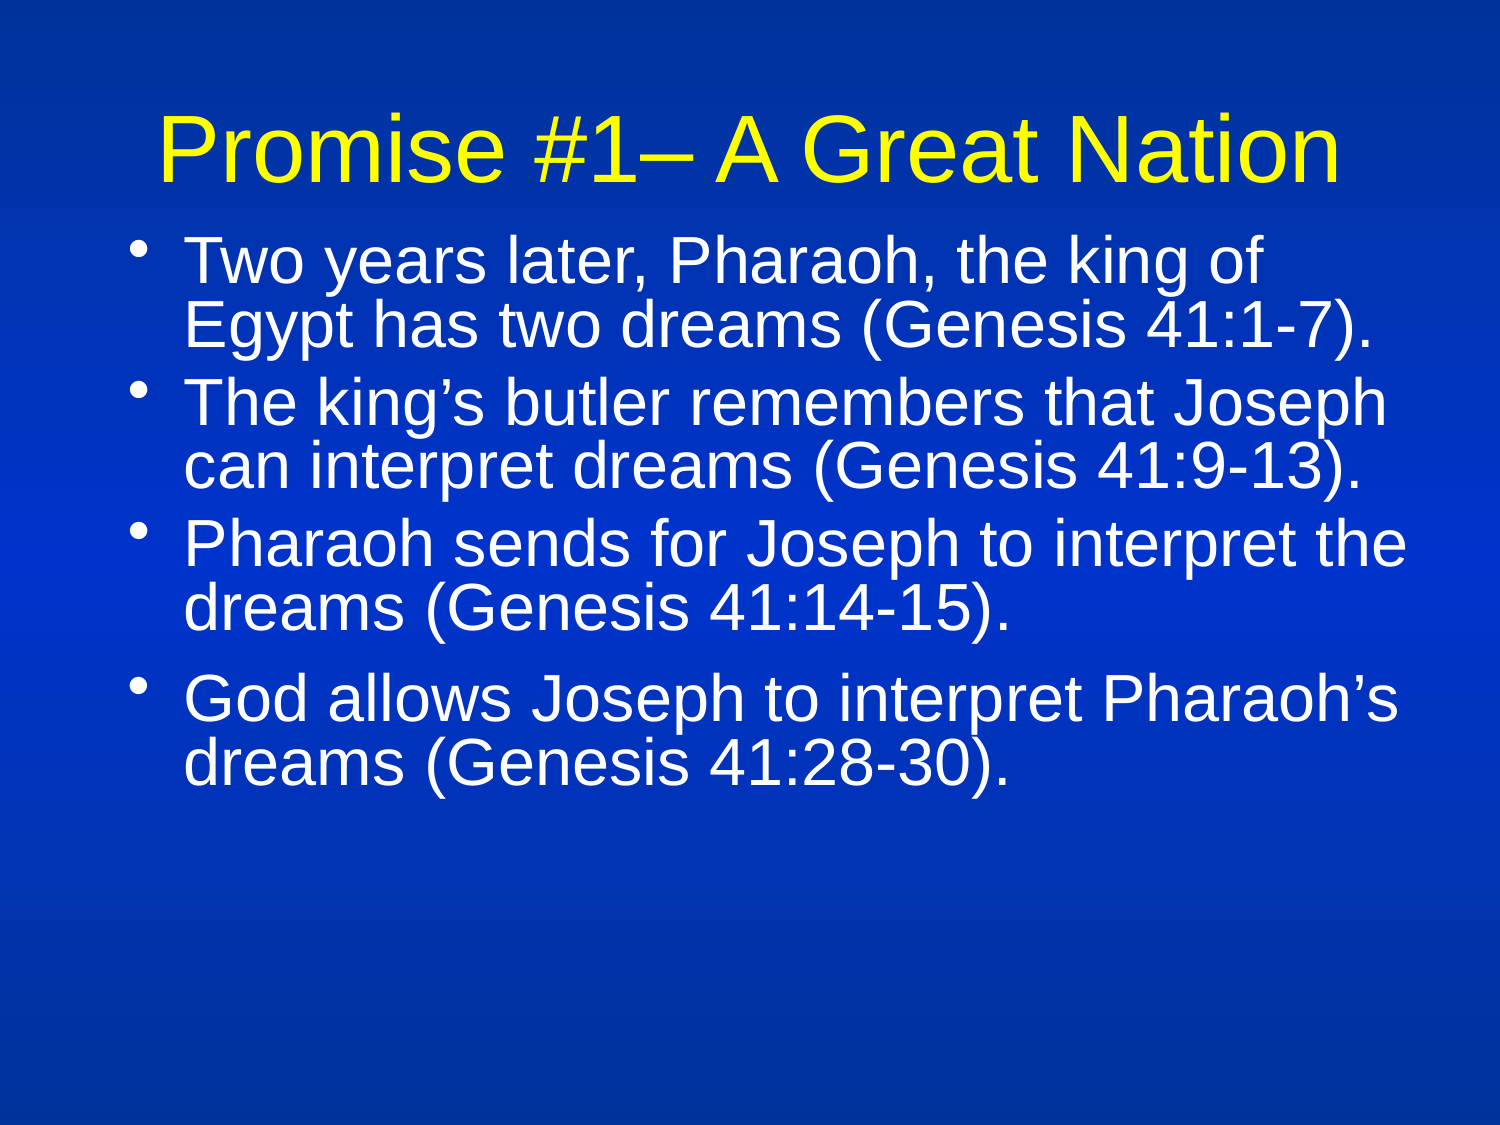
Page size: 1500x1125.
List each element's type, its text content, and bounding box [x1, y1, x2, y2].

text_box God allows Joseph to interpret Pharaoh’s dreams (Genesis 41:28-30). [112, 662, 1450, 800]
list Two years later, Pharaoh, the king of Egypt has two dreams (Genesis 41:1-7). The king’s butler remembers that Joseph can interpret dreams (Genesis 41:9-13). Pharaoh sends for Joseph to interpret the dreams (Genesis 41:14-15). [112, 224, 1450, 650]
title Promise #1– A Great Nation [37, 50, 1463, 238]
